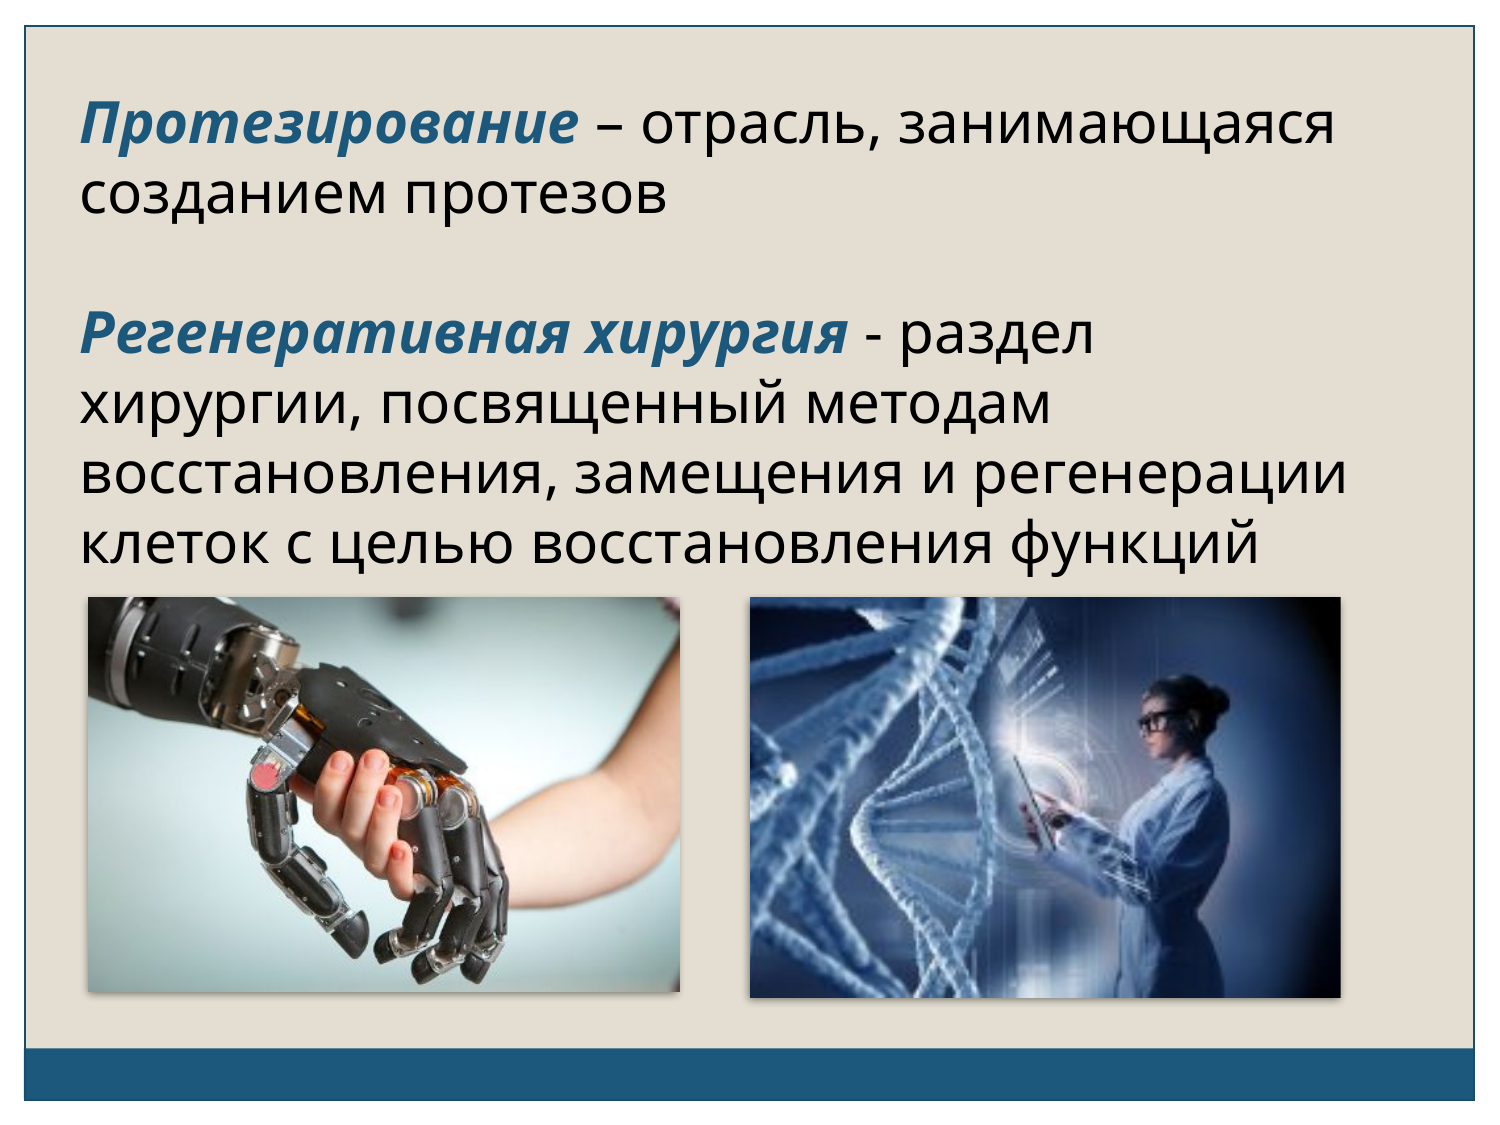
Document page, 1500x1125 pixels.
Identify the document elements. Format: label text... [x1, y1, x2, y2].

text_box Протезирование – отрасль, занимающаяся созданием протезов Регенеративная хирургия - раздел хирургии, посвященный методам восстановления, замещения и регенерации клеток с целью восстановления функций [64, 78, 1376, 583]
picture [88, 597, 680, 992]
picture [749, 597, 1341, 998]
